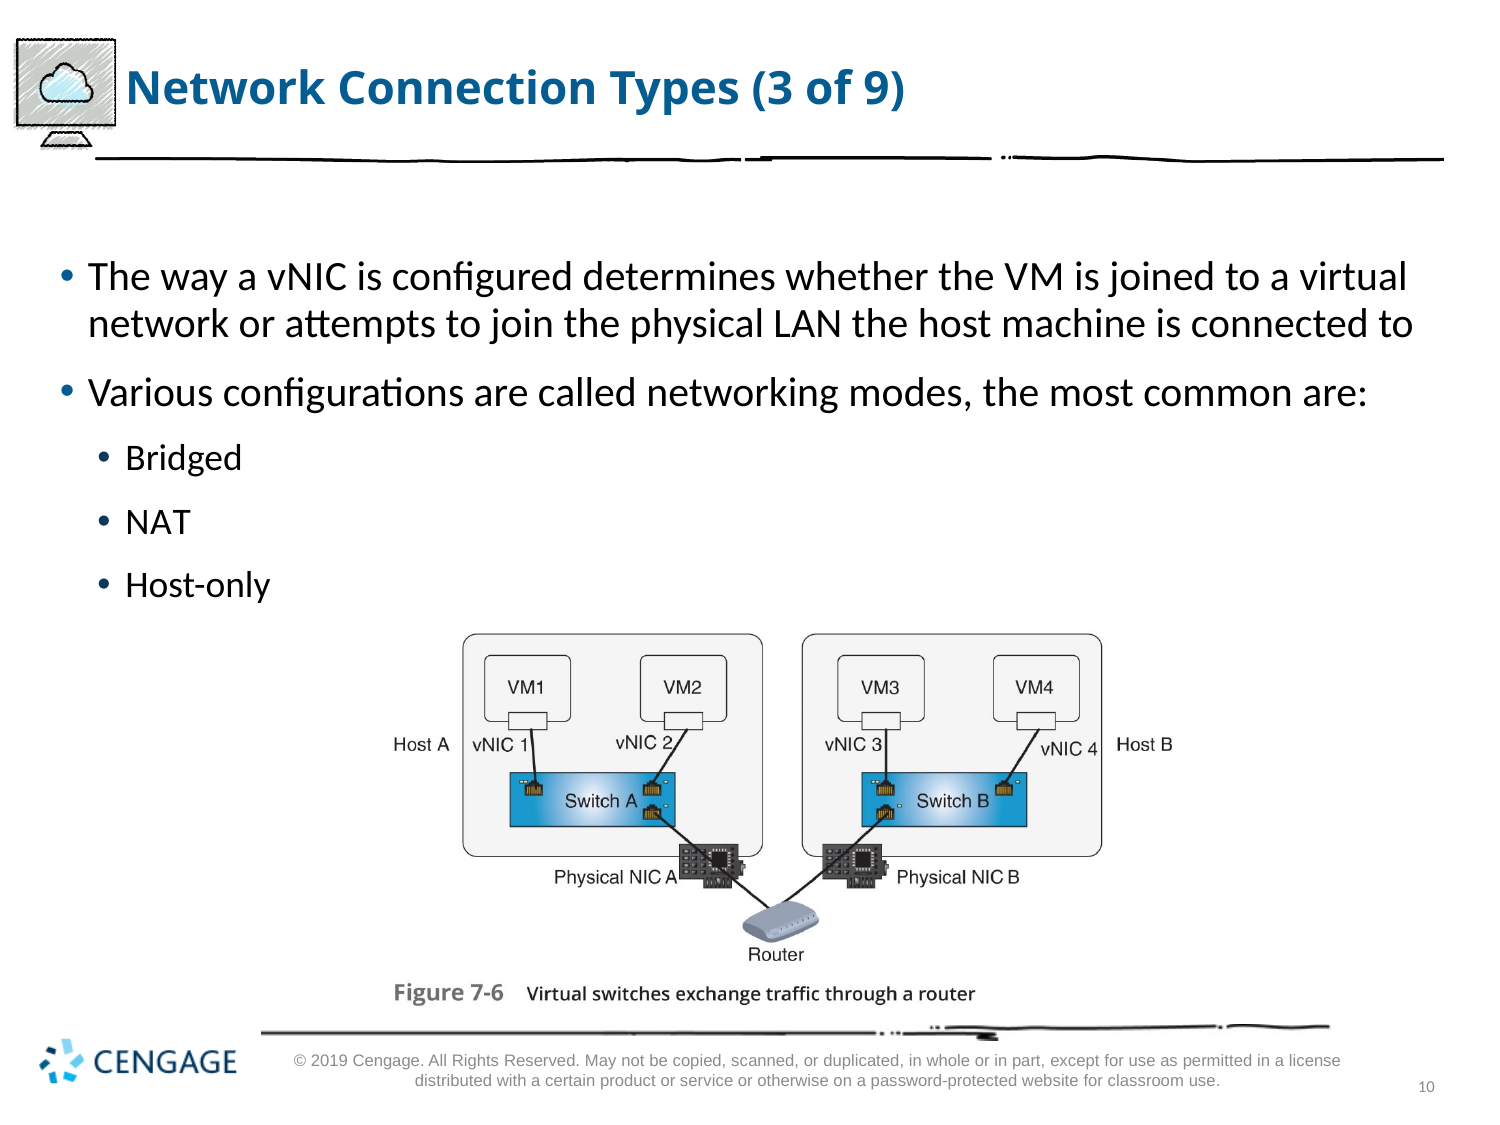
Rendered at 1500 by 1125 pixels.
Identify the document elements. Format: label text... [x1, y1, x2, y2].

picture [392, 631, 1175, 1009]
list The way a v N I C is configured determines whether the V M is joined to a virtual network or attempts to join the physical LAN the host machine is connected to Various configurations are called networking modes, the most common are: Bridged N A T Host-only [59, 252, 1441, 610]
picture [13, 36, 117, 151]
footer © 2019 Cengage. All Rights Reserved. May not be copied, scanned, or duplicated, in whole or in part, except for use as permitted in a license distributed with a certain product or service or otherwise on a password-protected website for classroom use. [262, 1050, 1375, 1091]
title Network Connection Types (3 of 9) [125, 66, 1442, 116]
picture [261, 1024, 1331, 1041]
picture [95, 155, 1444, 163]
picture [19, 1025, 249, 1096]
